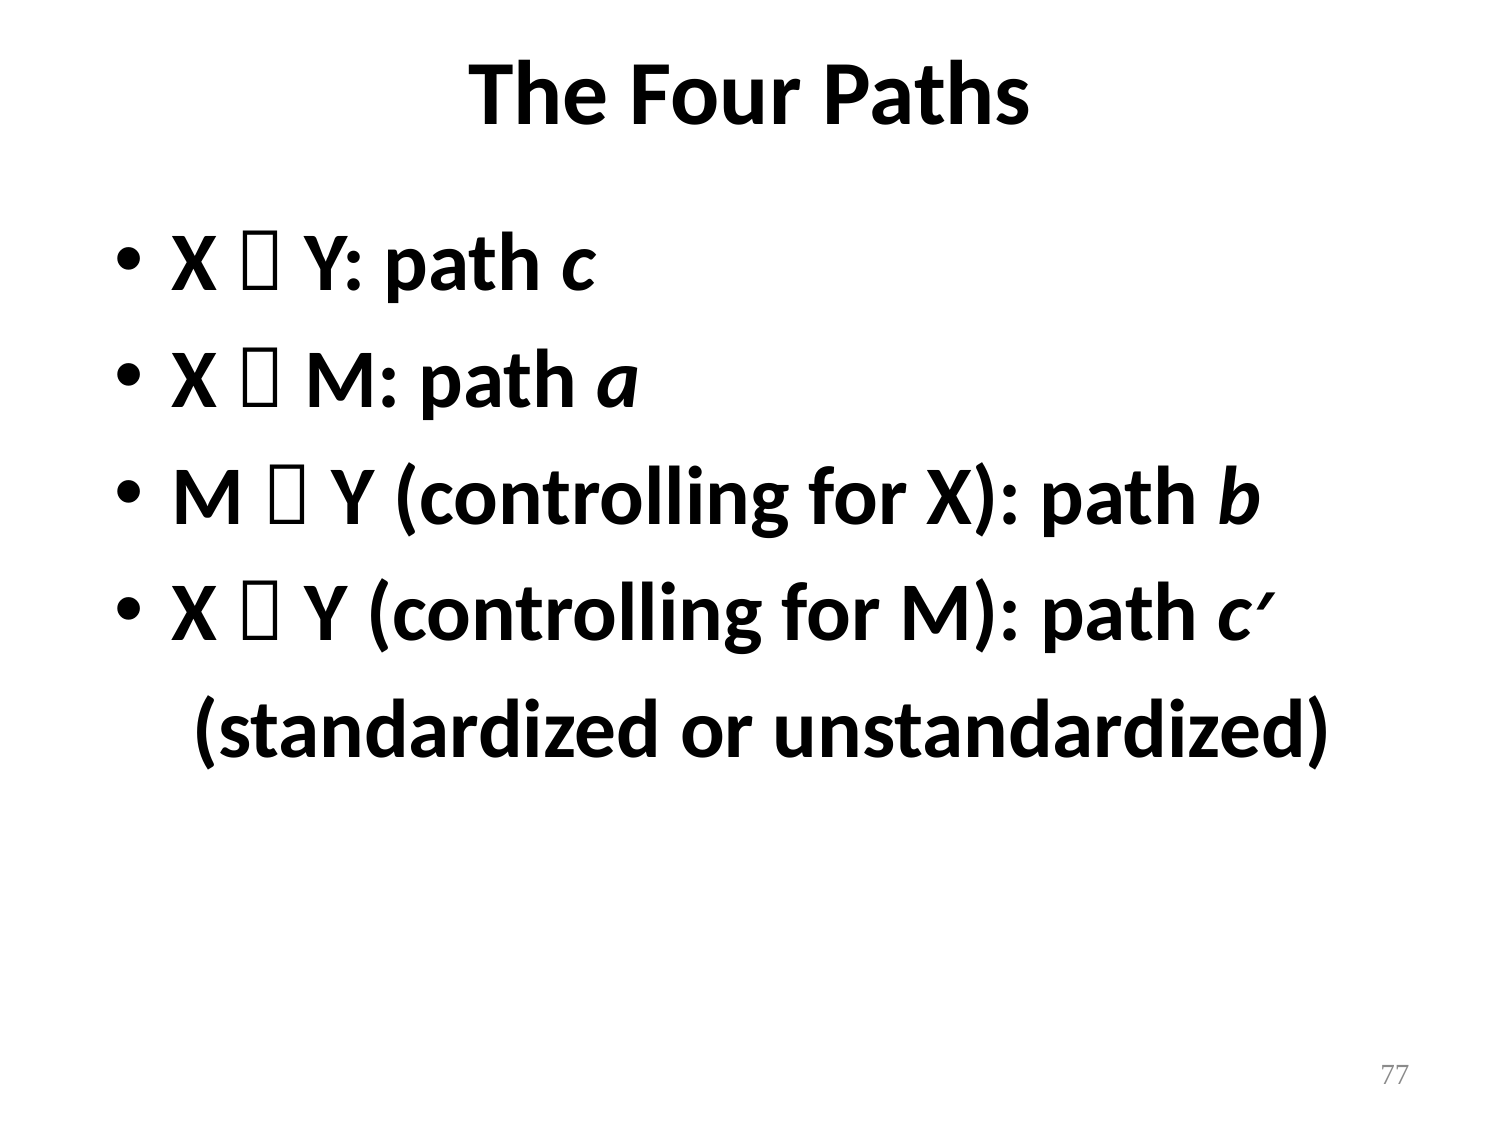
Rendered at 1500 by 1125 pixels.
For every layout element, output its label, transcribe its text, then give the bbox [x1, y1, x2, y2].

slide_number 77 [1074, 1042, 1425, 1103]
list X  Y: path c X  M: path a M  Y (controlling for X): path b X  Y (controlling for M): path c′ (standardized or unstandardized) [99, 200, 1425, 1025]
title The Four Paths [112, 0, 1388, 175]
